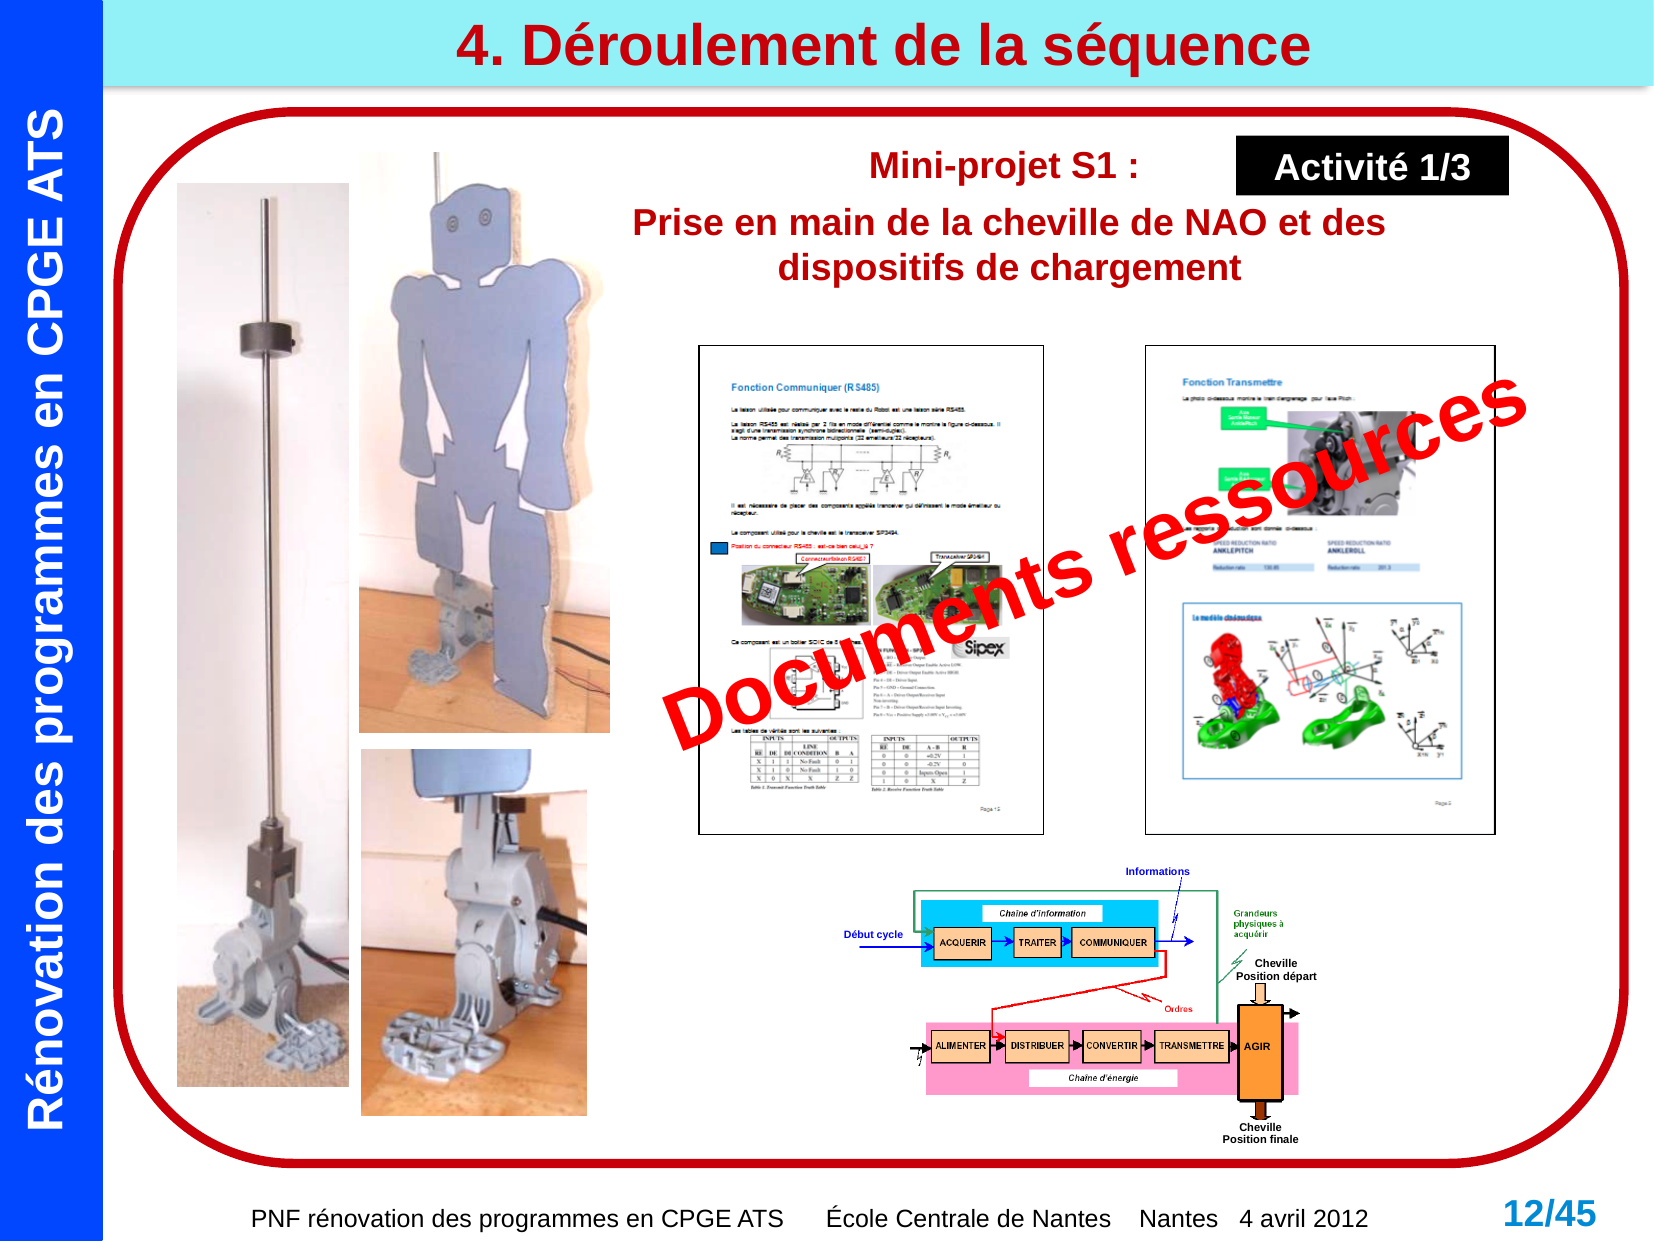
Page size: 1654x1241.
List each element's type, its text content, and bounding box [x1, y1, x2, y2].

picture [177, 182, 349, 1087]
text_box Mini-projet S1 : Prise en main de la cheville de NAO et des dispositifs de chargement [537, 133, 1483, 296]
picture [359, 152, 611, 733]
text_box [115, 109, 1627, 1166]
picture [699, 346, 1043, 834]
text_box Documents ressources [1048, 472, 1141, 633]
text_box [826, 848, 1346, 1152]
text_box Documents ressources [631, 649, 694, 782]
text_box 4. Déroulement de la séquence [442, 0, 1328, 85]
text_box Documents ressources [1465, 324, 1557, 455]
picture [1146, 346, 1495, 834]
picture [360, 749, 587, 1116]
text_box Activité 1/3 [1236, 135, 1509, 196]
